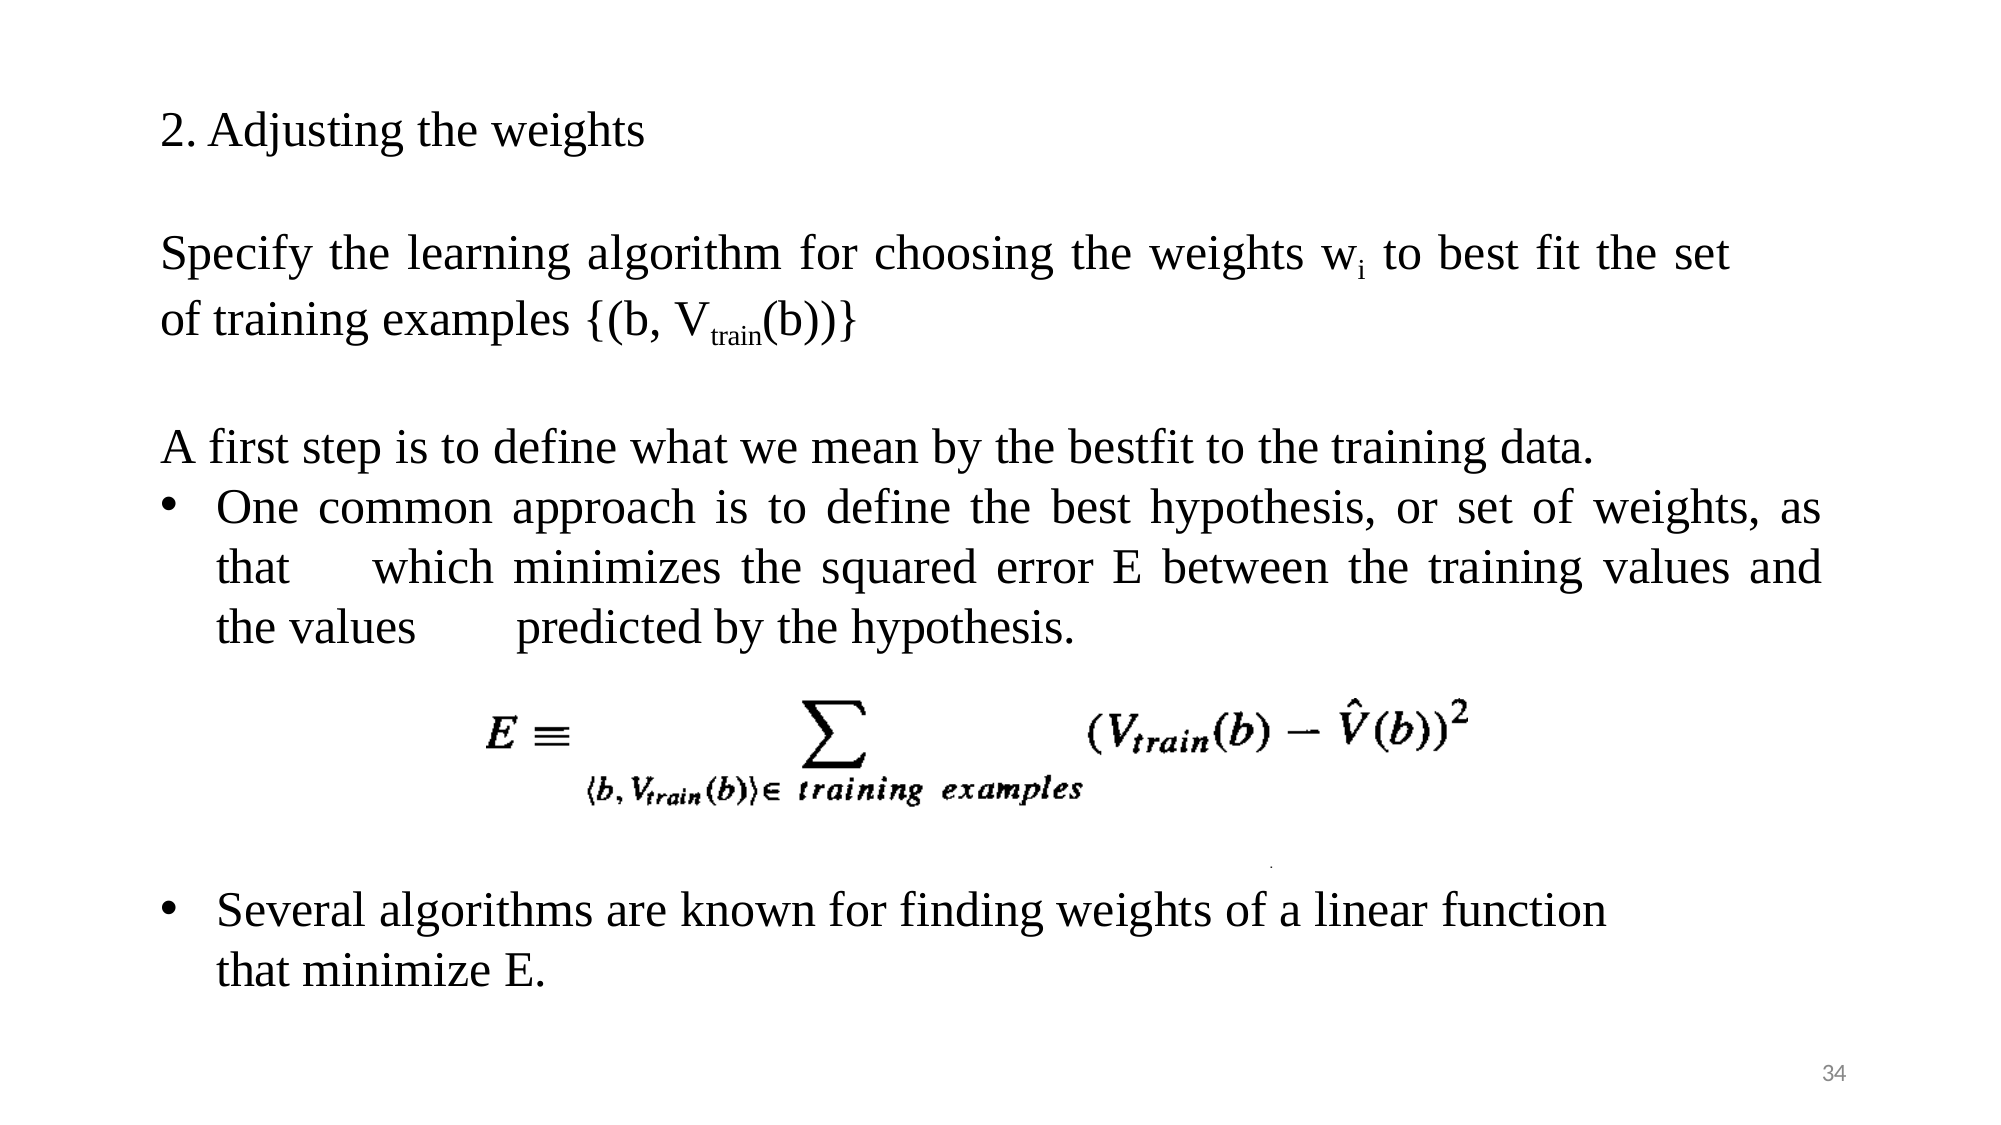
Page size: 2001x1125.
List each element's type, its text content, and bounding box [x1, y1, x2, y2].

picture [486, 698, 1468, 869]
slide_number 34 [1815, 1060, 1856, 1125]
text_box Several algorithms are known for finding weights of a linear function that minimize E. [158, 874, 1694, 997]
text_box Adjusting the weights Specify the learning algorithm for choosing the weights wi to best fit the set of training examples {(b, Vtrain(b))} A first step is to define what we mean by the bestfit to the training data. One common approach is to define the best hypothesis, or set of weights, as that which minimizes the squared error E between the training values and the values predicted by the hypothesis. [149, 94, 1826, 654]
